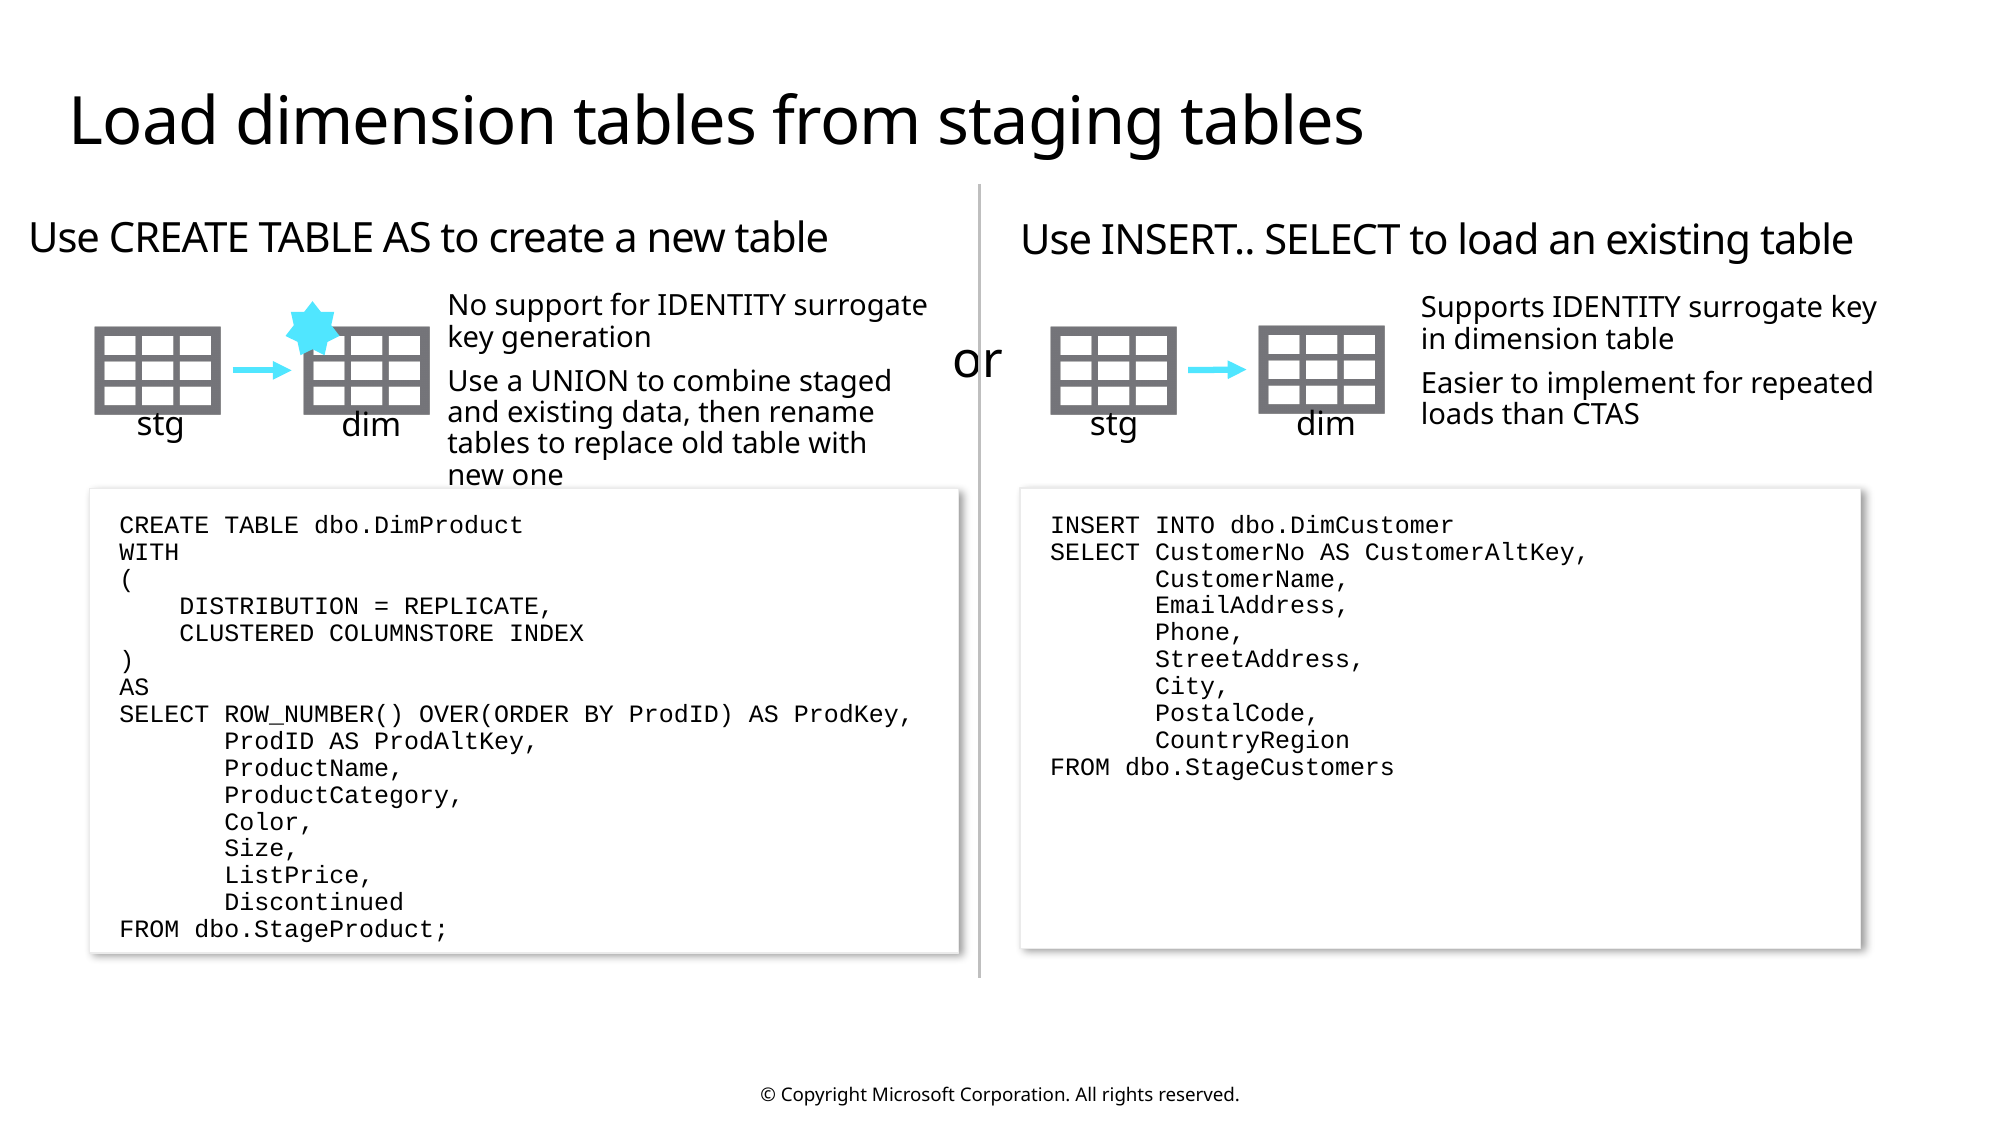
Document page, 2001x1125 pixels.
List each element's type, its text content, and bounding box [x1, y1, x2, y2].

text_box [82, 295, 442, 475]
text_box or [981, 310, 1034, 413]
text_box CREATE TABLE dbo.DimProduct WITH ( DISTRIBUTION = REPLICATE, CLUSTERED COLUMNSTORE INDEX ) AS SELECT ROW_NUMBER() OVER(ORDER BY ProdID) AS ProdKey, ProdID AS ProdAltKey, ProductName, ProductCategory, Color, Size, ListPrice, Discontinued FROM dbo.StageProduct; [89, 488, 959, 954]
text_box No support for IDENTITY surrogate key generation Use a UNION to combine staged and existing data, then rename tables to replace old table with new one [417, 266, 962, 486]
text_box Use INSERT.. SELECT to load an existing table [1020, 205, 1949, 271]
text_box Supports IDENTITY surrogate key in dimension table Easier to implement for repeated loads than CTAS [1390, 268, 1936, 455]
list Use CREATE TABLE AS to create a new table [28, 203, 960, 269]
title Load dimension tables from staging tables [68, 72, 1930, 184]
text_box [1037, 294, 1397, 475]
text_box or [922, 310, 978, 413]
text_box INSERT INTO dbo.DimCustomer SELECT CustomerNo AS CustomerAltKey, CustomerName, EmailAddress, Phone, StreetAddress, City, PostalCode, CountryRegion FROM dbo.StageCustomers [1019, 487, 1861, 949]
